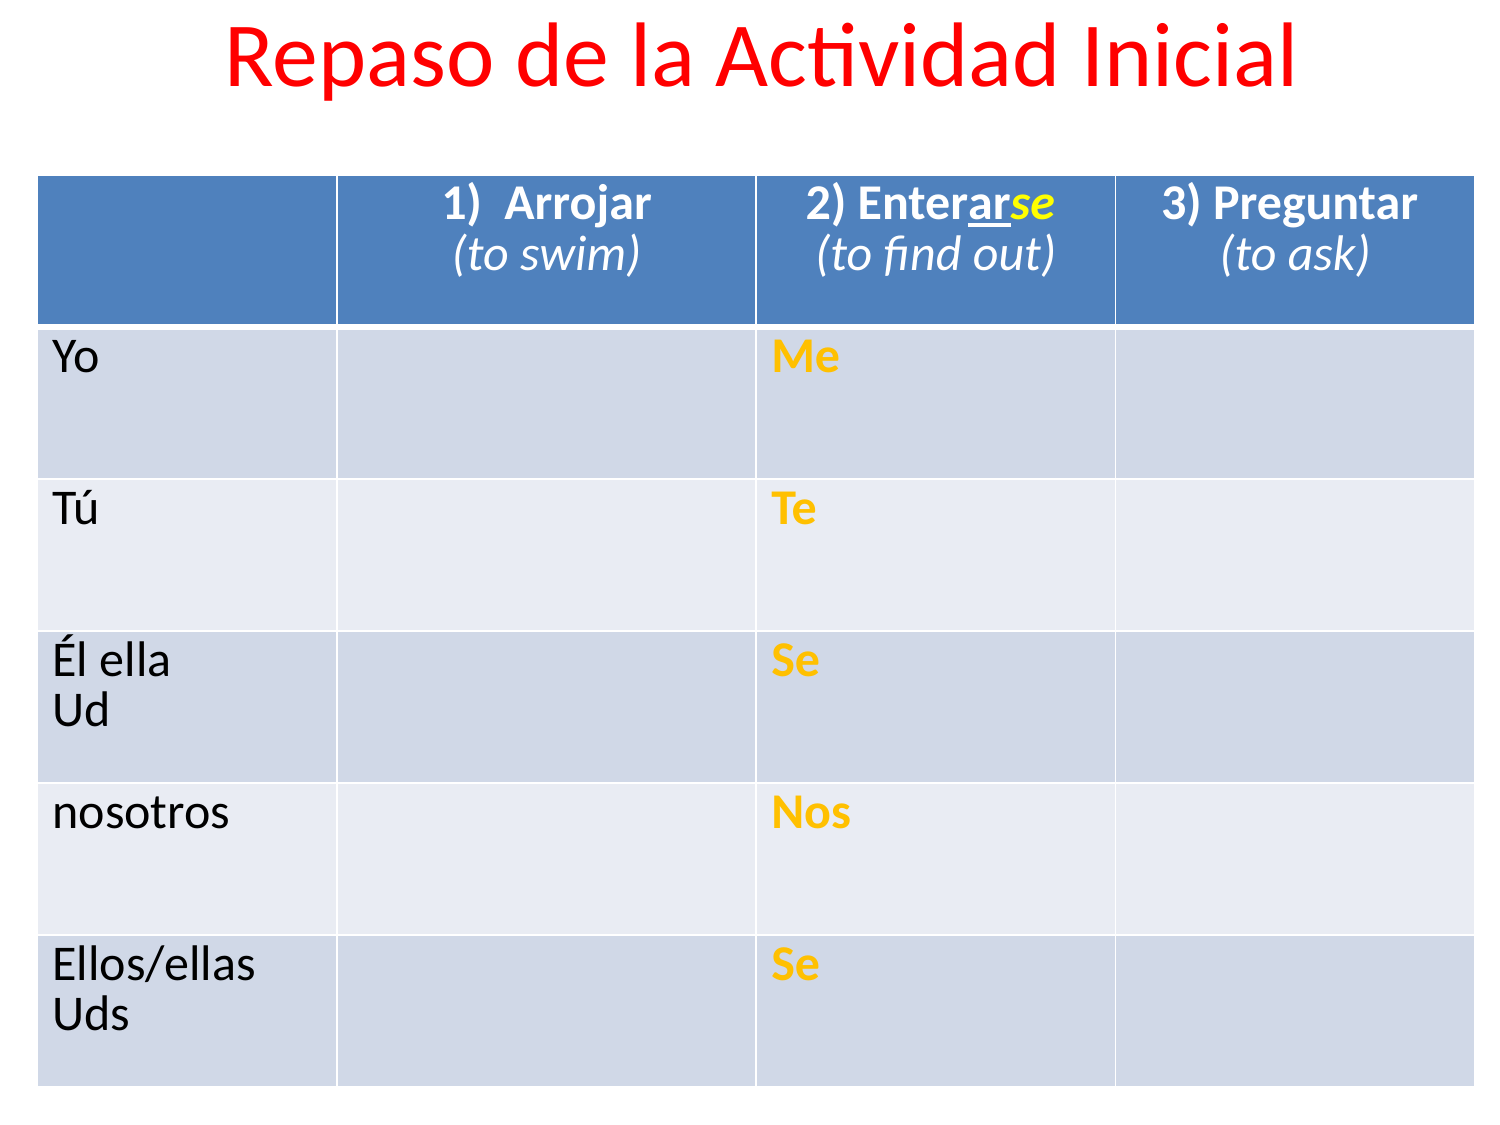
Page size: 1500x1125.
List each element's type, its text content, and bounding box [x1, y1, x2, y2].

table_cell [338, 784, 755, 934]
table_cell Ellos/ellas Uds [38, 936, 336, 1086]
table_cell Se [757, 632, 1115, 782]
table_cell Te [757, 480, 1115, 630]
table_cell [338, 632, 755, 782]
table_cell [1116, 330, 1474, 478]
text_box Repaso de la Actividad Inicial [87, 0, 1438, 174]
table_cell [338, 330, 755, 478]
table_cell Me [757, 330, 1115, 478]
table_header 3) Preguntar (to ask) [1116, 176, 1474, 324]
table_cell Él ella Ud [38, 632, 336, 782]
table_cell [1116, 480, 1474, 630]
table_header [38, 176, 336, 324]
table_cell Se [757, 936, 1115, 1086]
table_cell [338, 936, 755, 1086]
table_cell nosotros [38, 784, 336, 934]
table_cell Nos [757, 784, 1115, 934]
table_cell Yo [38, 330, 336, 478]
table_cell Tú [38, 480, 336, 630]
table_cell [1116, 936, 1474, 1086]
table_cell [1116, 784, 1474, 934]
table_header 2) Enterarse (to find out) [757, 176, 1115, 324]
table_cell [1116, 632, 1474, 782]
table_cell [338, 480, 755, 630]
table_header 1) Arrojar (to swim) [338, 176, 755, 324]
